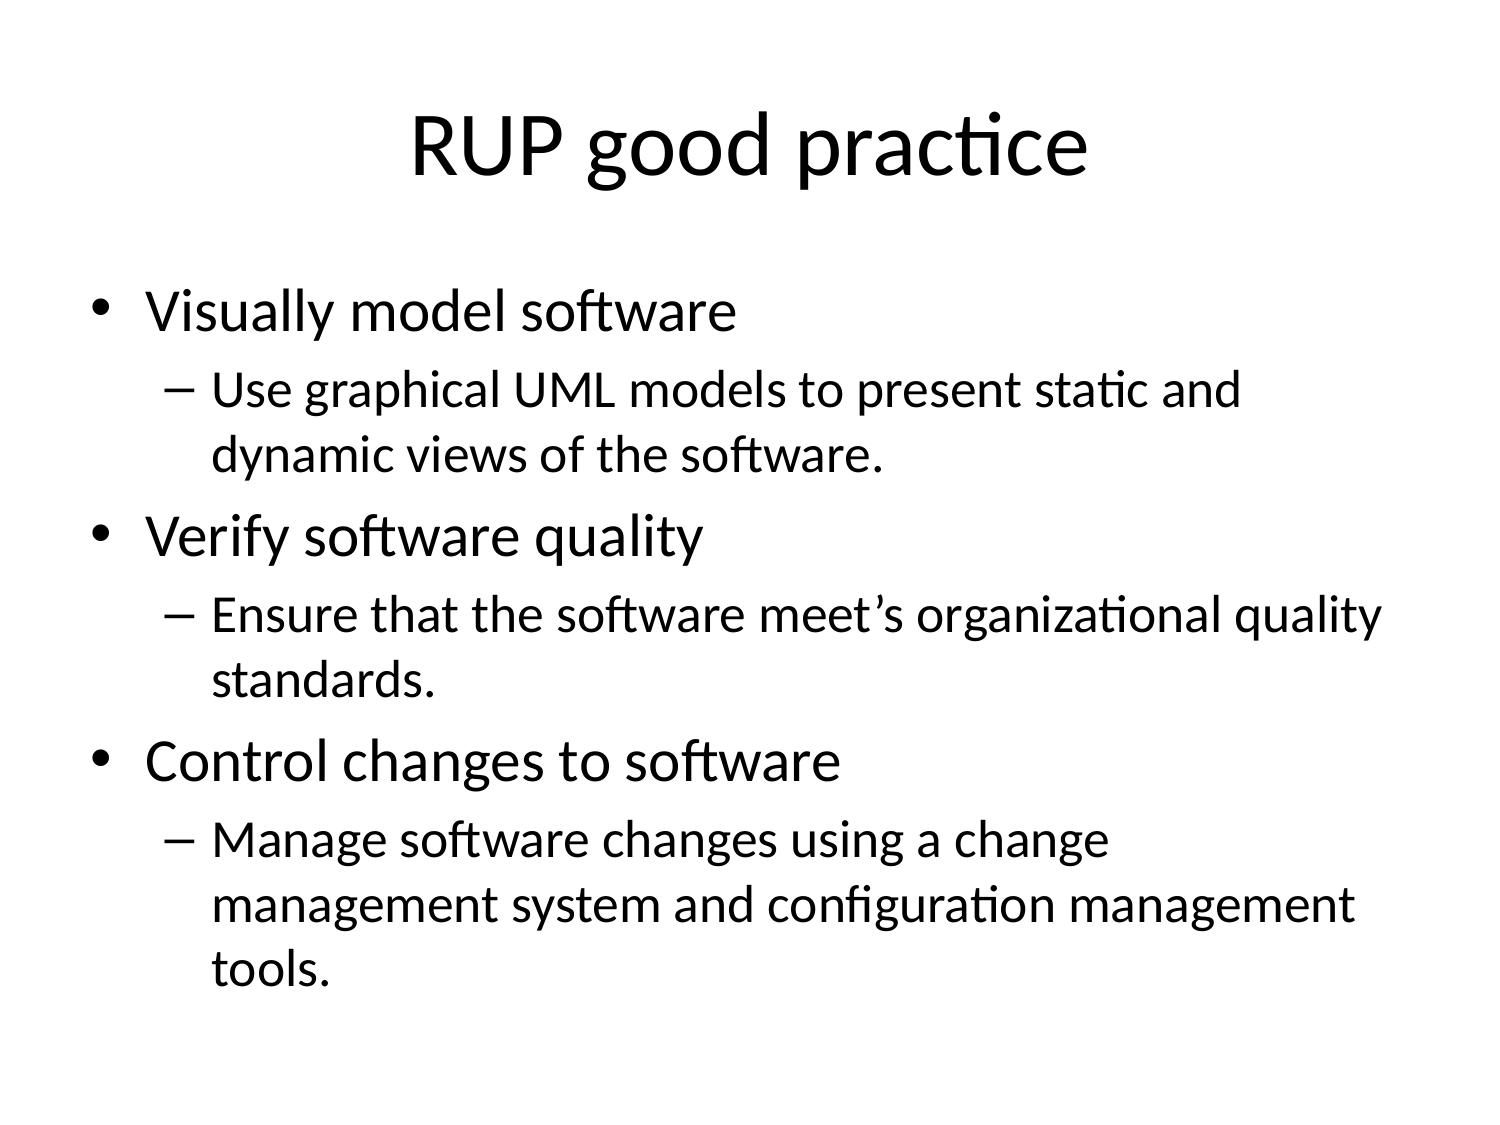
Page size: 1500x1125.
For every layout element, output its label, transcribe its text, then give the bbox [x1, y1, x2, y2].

list Visually model software Use graphical UML models to present static and dynamic views of the software. Verify software quality Ensure that the software meet’s organizational quality standards. Control changes to software Manage software changes using a change management system and configuration management tools. [75, 262, 1425, 1005]
title RUP good practice [75, 45, 1425, 233]
